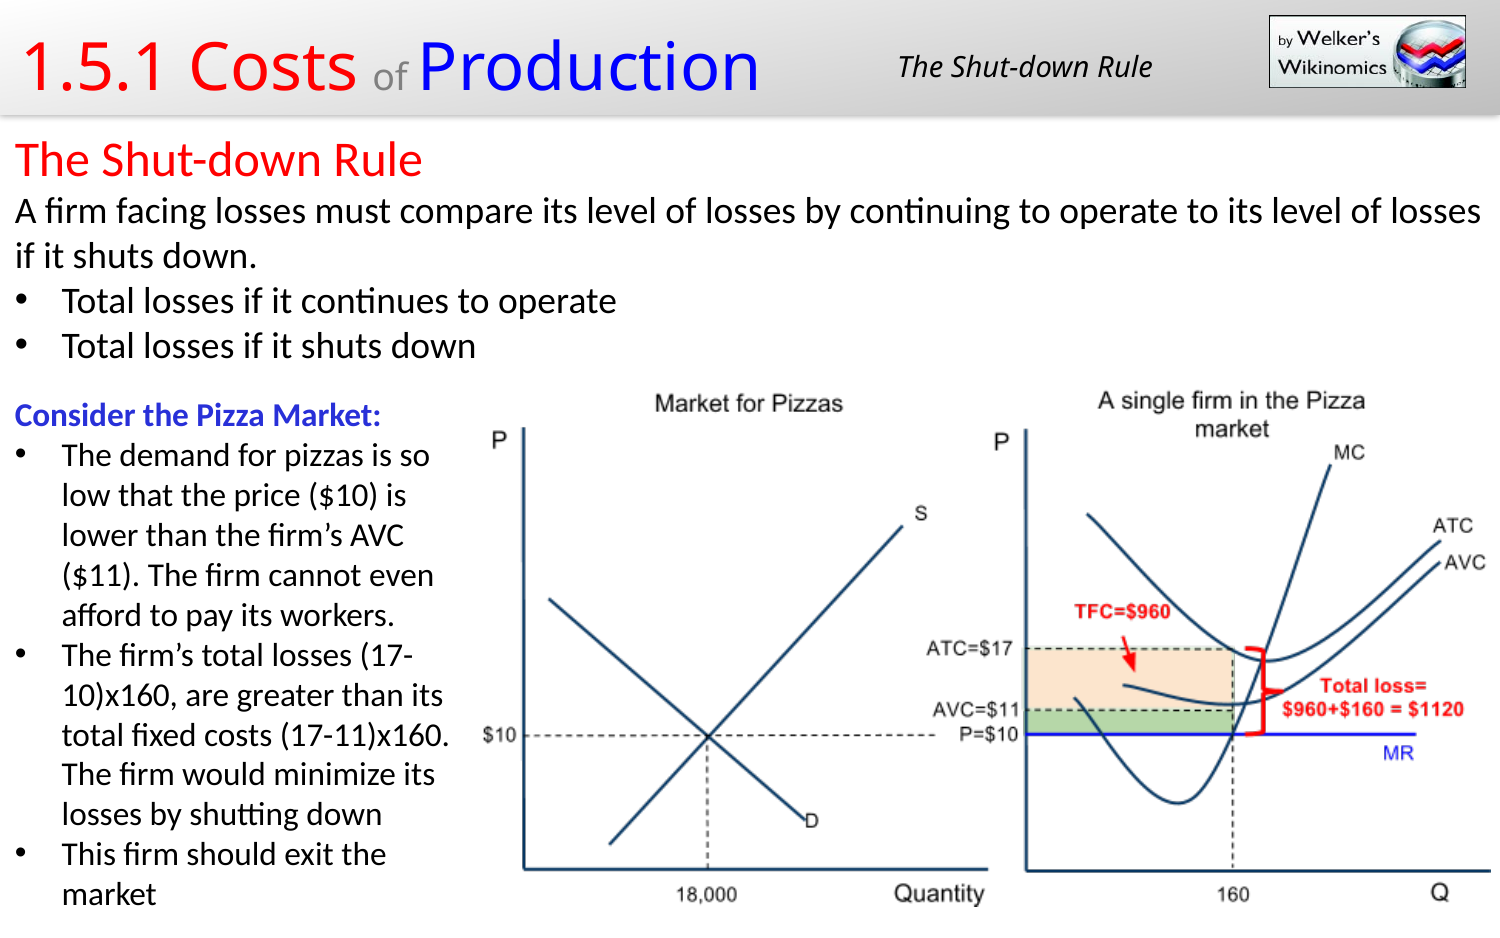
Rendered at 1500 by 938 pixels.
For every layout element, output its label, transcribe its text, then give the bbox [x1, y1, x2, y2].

text_box Consider the Pizza Market: The demand for pizzas is so low that the price ($10) is lower than the firm’s AVC ($11). The firm cannot even afford to pay its workers. The firm’s total losses (17-10)x160, are greater than its total fixed costs (17-11)x160. The firm would minimize its losses by shutting down This firm should exit the market [0, 385, 475, 920]
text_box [0, 0, 1500, 115]
picture [463, 367, 1491, 907]
